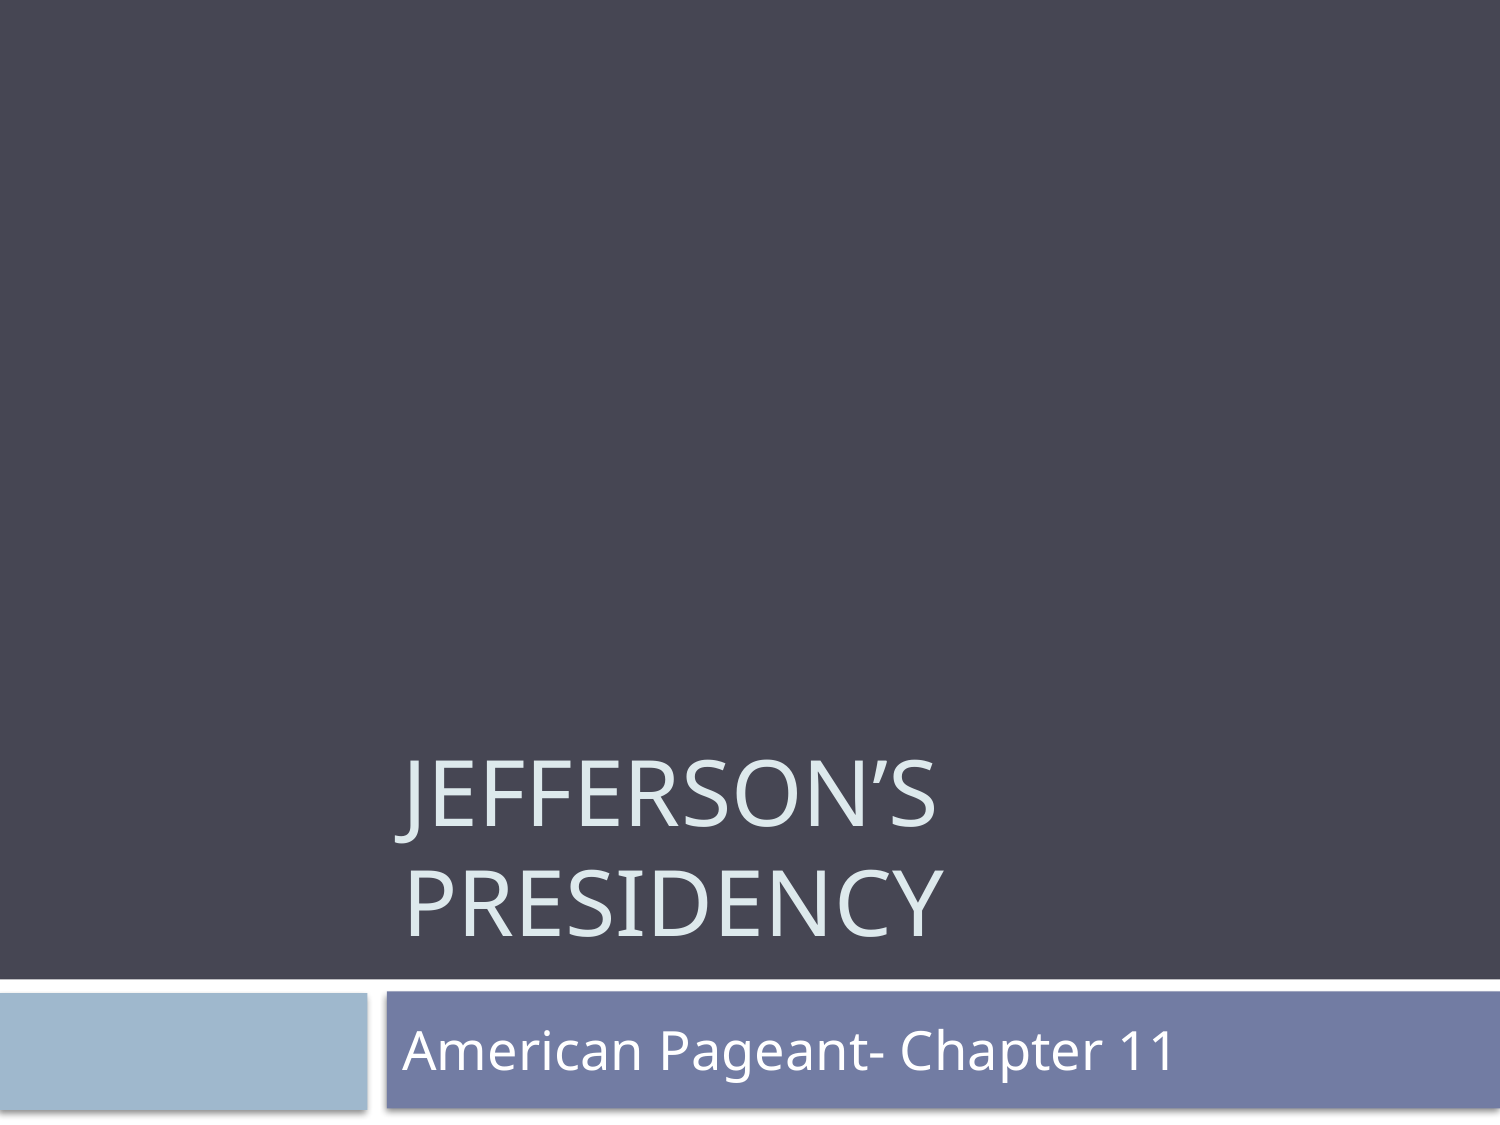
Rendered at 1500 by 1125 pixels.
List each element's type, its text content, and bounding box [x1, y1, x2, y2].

title Jefferson’s Presidency [387, 662, 1450, 963]
subtitle American Pageant- Chapter 11 [387, 992, 1488, 1105]
